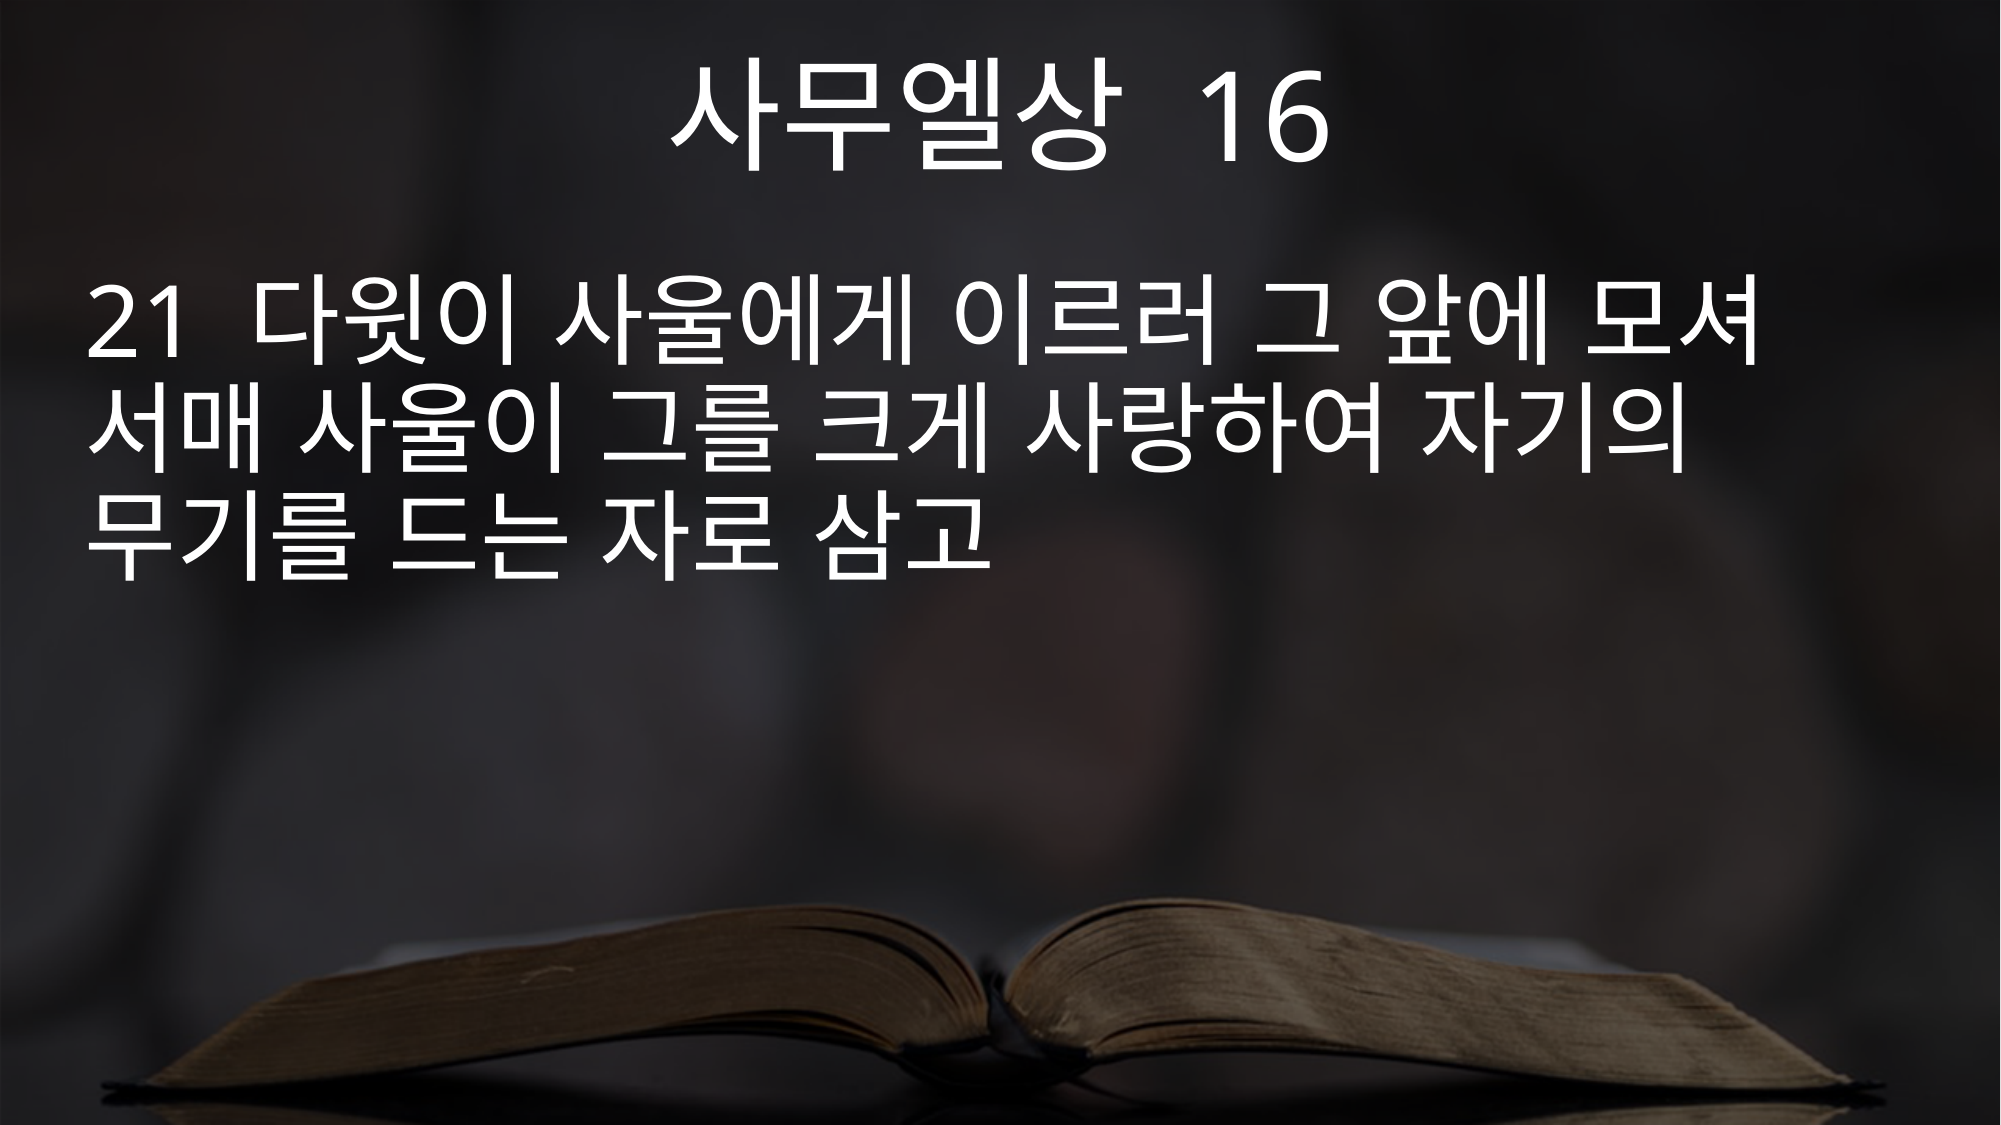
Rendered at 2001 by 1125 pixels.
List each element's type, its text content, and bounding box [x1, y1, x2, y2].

footer 사무엘상 16 [0, 32, 2000, 192]
picture [0, 0, 2001, 1125]
list 21 다윗이 사울에게 이르러 그 앞에 모셔 서매 사울이 그를 크게 사랑하여 자기의 무기를 드는 자로 삼고 [69, 263, 1953, 423]
